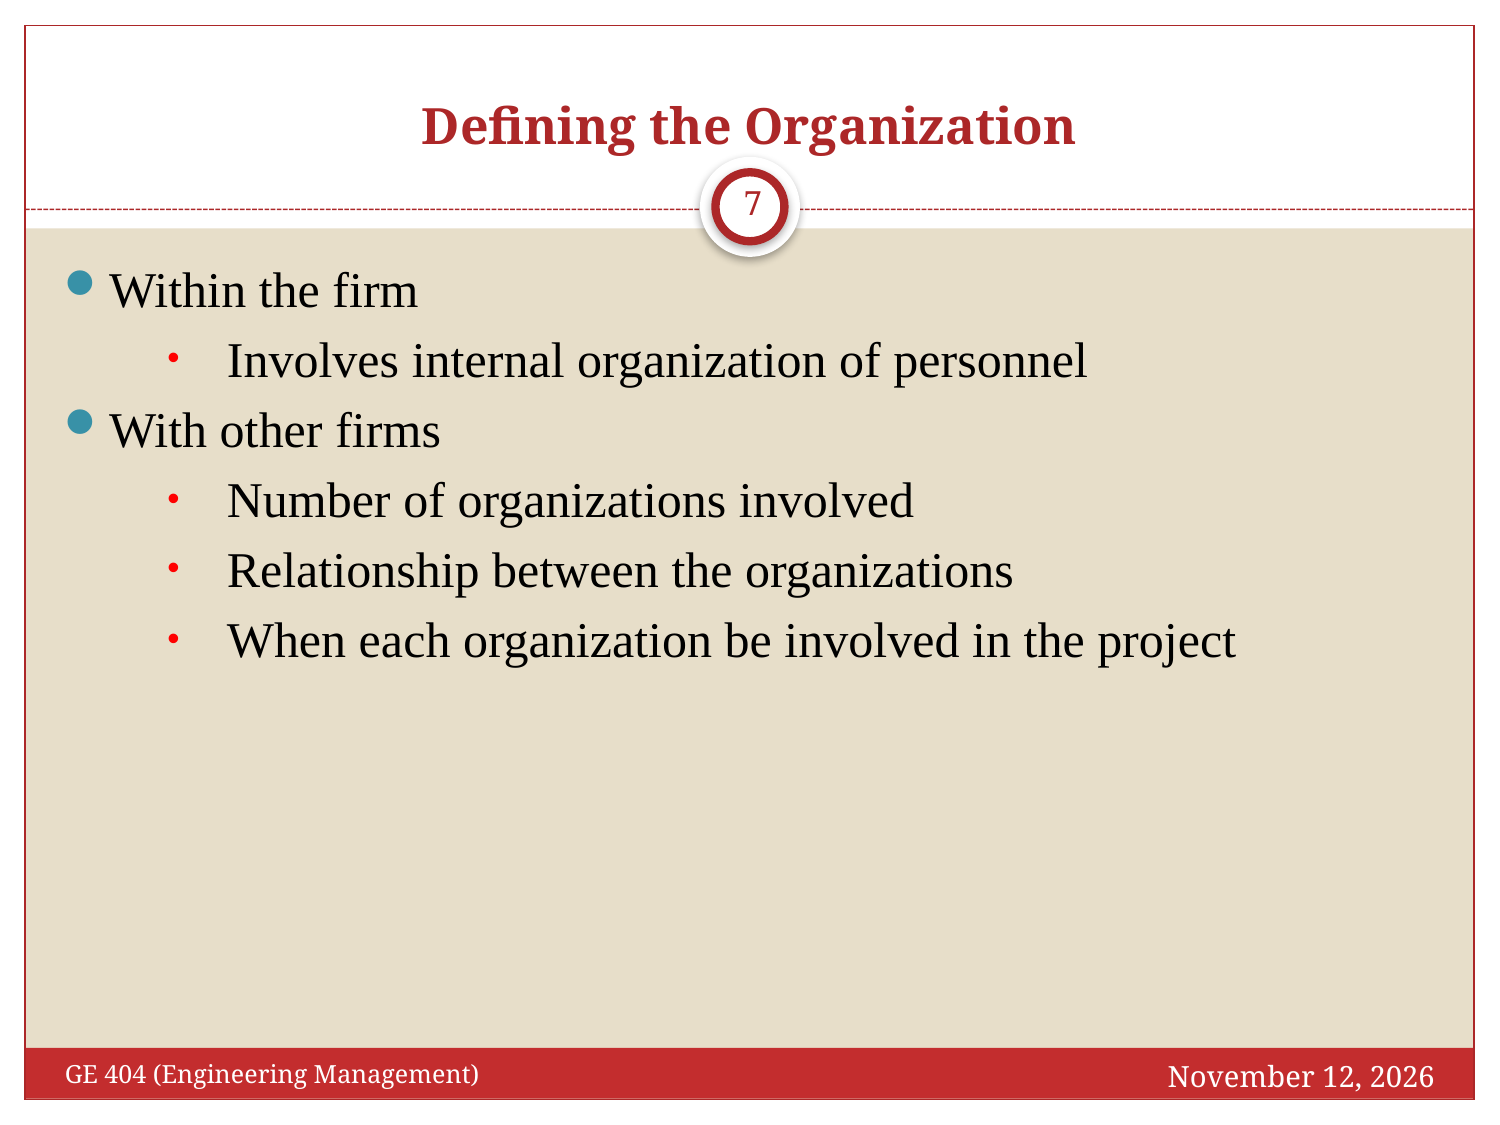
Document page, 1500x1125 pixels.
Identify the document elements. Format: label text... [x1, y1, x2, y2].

slide_number 7 [715, 168, 791, 241]
title Defining the Organization [49, 37, 1450, 162]
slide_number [950, 1050, 1450, 1111]
list Within the firm Involves internal organization of personnel With other firms Number of organizations involved Relationship between the organizations When each organization be involved in the project [49, 250, 1445, 1001]
footer GE 404 (Engineering Management) [50, 1051, 638, 1112]
